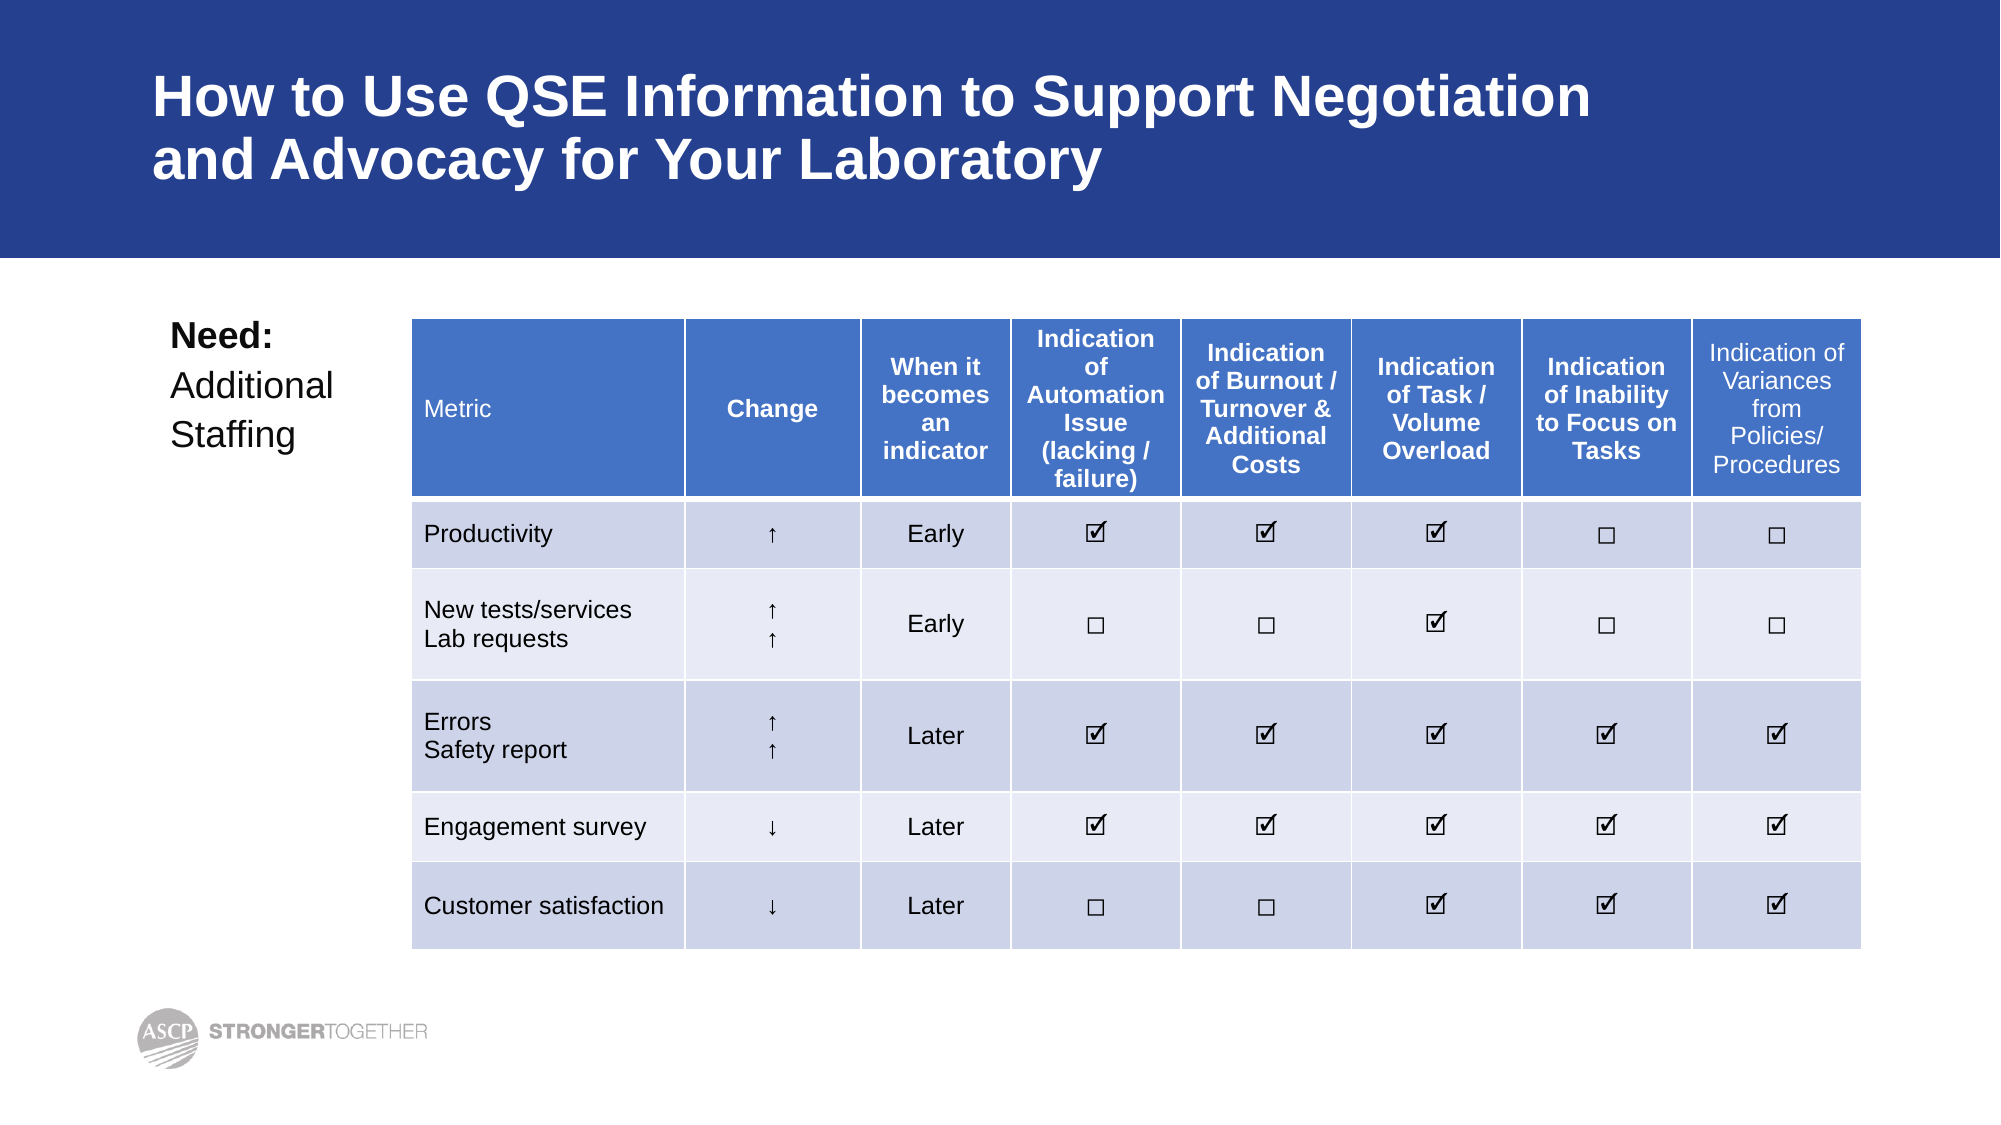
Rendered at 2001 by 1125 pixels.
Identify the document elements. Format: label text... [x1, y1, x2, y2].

table_cell ◻ [1523, 502, 1691, 568]
table_cell ↓ [686, 793, 860, 861]
table_cell ◻ [1523, 569, 1691, 679]
table_cell Errors Safety report [412, 681, 684, 791]
table_cell Later [862, 862, 1010, 949]
table_cell ◻ [1182, 862, 1351, 949]
table_cell 🗹 [1352, 862, 1521, 949]
table_cell ◻ [1693, 502, 1861, 568]
table_cell Early [862, 502, 1010, 568]
table_cell 🗹 [1352, 569, 1521, 679]
table_header Indication of Task / Volume Overload [1352, 319, 1521, 496]
table_cell 🗹 [1352, 681, 1521, 791]
table_cell 🗹 [1693, 793, 1861, 861]
table_cell 🗹 [1693, 862, 1861, 949]
table_cell 🗹 [1012, 793, 1180, 861]
table_cell 🗹 [1182, 793, 1351, 861]
table_cell 🗹 [1012, 681, 1180, 791]
table_cell ↑ ↑ [686, 681, 860, 791]
picture [137, 1008, 427, 1069]
table_header Indication of Automation Issue (lacking / failure) [1012, 319, 1180, 496]
table_header Metric [412, 319, 684, 496]
table_cell Later [862, 681, 1010, 791]
table_cell Engagement survey [412, 793, 684, 861]
table_cell 🗹 [1352, 502, 1521, 568]
table_cell Customer satisfaction [412, 862, 684, 949]
table_cell ↑ ↑ [686, 569, 860, 679]
list Need: Additional Staffing [137, 299, 387, 942]
table_header When it becomes an indicator [862, 319, 1010, 496]
table_cell Early [862, 569, 1010, 679]
table_header Indication of Burnout / Turnover & Additional Costs [1182, 319, 1351, 496]
table_cell ◻ [1693, 569, 1861, 679]
table_header Indication of Variances from Policies/ Procedures [1693, 319, 1861, 496]
table_cell ◻ [1012, 569, 1180, 679]
table_cell Productivity [412, 502, 684, 568]
table_cell 🗹 [1523, 862, 1691, 949]
table_cell ↑ [686, 502, 860, 568]
table_cell ↓ [686, 862, 860, 949]
table_header Change [686, 319, 860, 496]
table_cell 🗹 [1523, 681, 1691, 791]
table_cell 🗹 [1352, 793, 1521, 861]
table_cell 🗹 [1012, 502, 1180, 568]
table_cell 🗹 [1182, 502, 1351, 568]
table_cell 🗹 [1693, 681, 1861, 791]
table_cell ◻ [1182, 569, 1351, 679]
table_cell Later [862, 793, 1010, 861]
table_cell 🗹 [1523, 793, 1691, 861]
table_header Indication of Inability to Focus on Tasks [1523, 319, 1691, 496]
table_cell ◻ [1012, 862, 1180, 949]
table_cell New tests/services Lab requests [412, 569, 684, 679]
title How to Use QSE Information to Support Negotiation and Advocacy for Your Laboratory [137, 20, 1863, 238]
table_cell 🗹 [1182, 681, 1351, 791]
